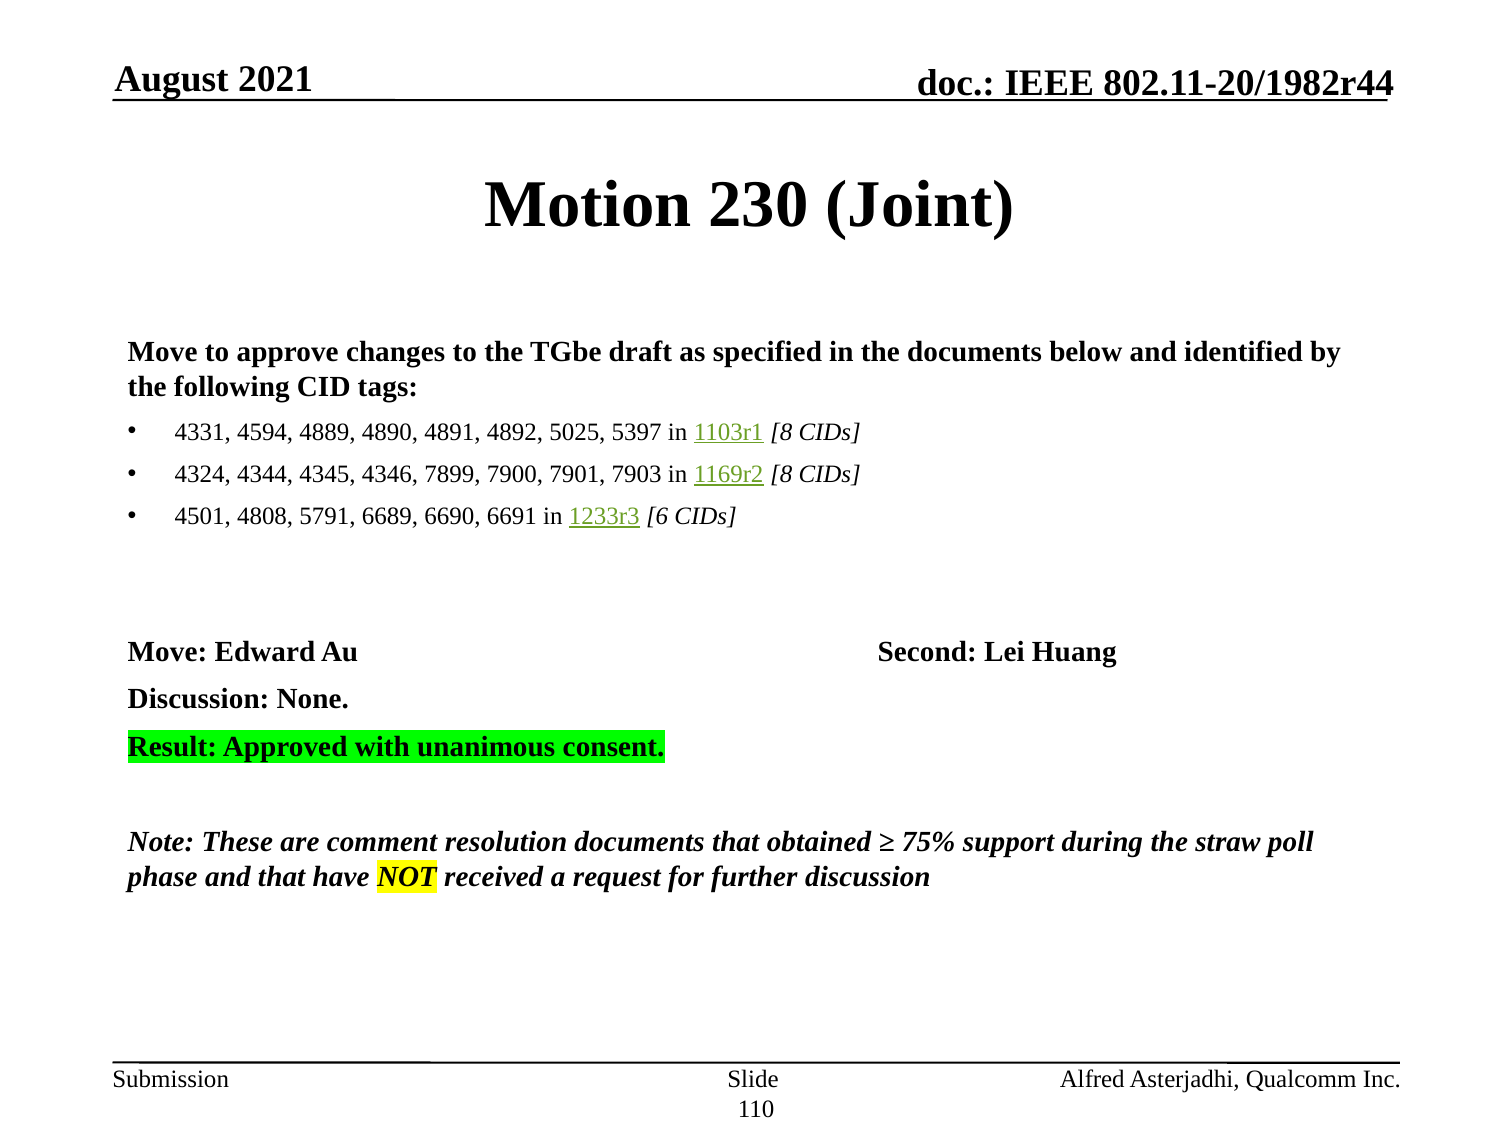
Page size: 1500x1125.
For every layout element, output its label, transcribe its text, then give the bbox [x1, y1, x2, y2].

footer Alfred Asterjadhi, Qualcomm Inc. [878, 1061, 1402, 1093]
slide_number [114, 54, 423, 100]
slide_number Slide 110 [712, 1061, 800, 1123]
title Motion 230 (Joint) [112, 112, 1388, 288]
list Move to approve changes to the TGbe draft as specified in the documents below and identified by the following CID tags: 4331, 4594, 4889, 4890, 4891, 4892, 5025, 5397 in 1103r1 [8 CIDs] 4324, 4344, 4345, 4346, 7899, 7900, 7901, 7903 in 1169r2 [8 CIDs] 4501, 4808, 5791, 6689, 6690, 6691 in 1233r3 [6 CIDs] Move: Edward Au Second: Lei Huang Discussion: None. Result: Approved with unanimous consent. Note: These are comment resolution documents that obtained ≥ 75% support during the straw poll phase and that have NOT received a request for further discussion [112, 324, 1388, 1063]
